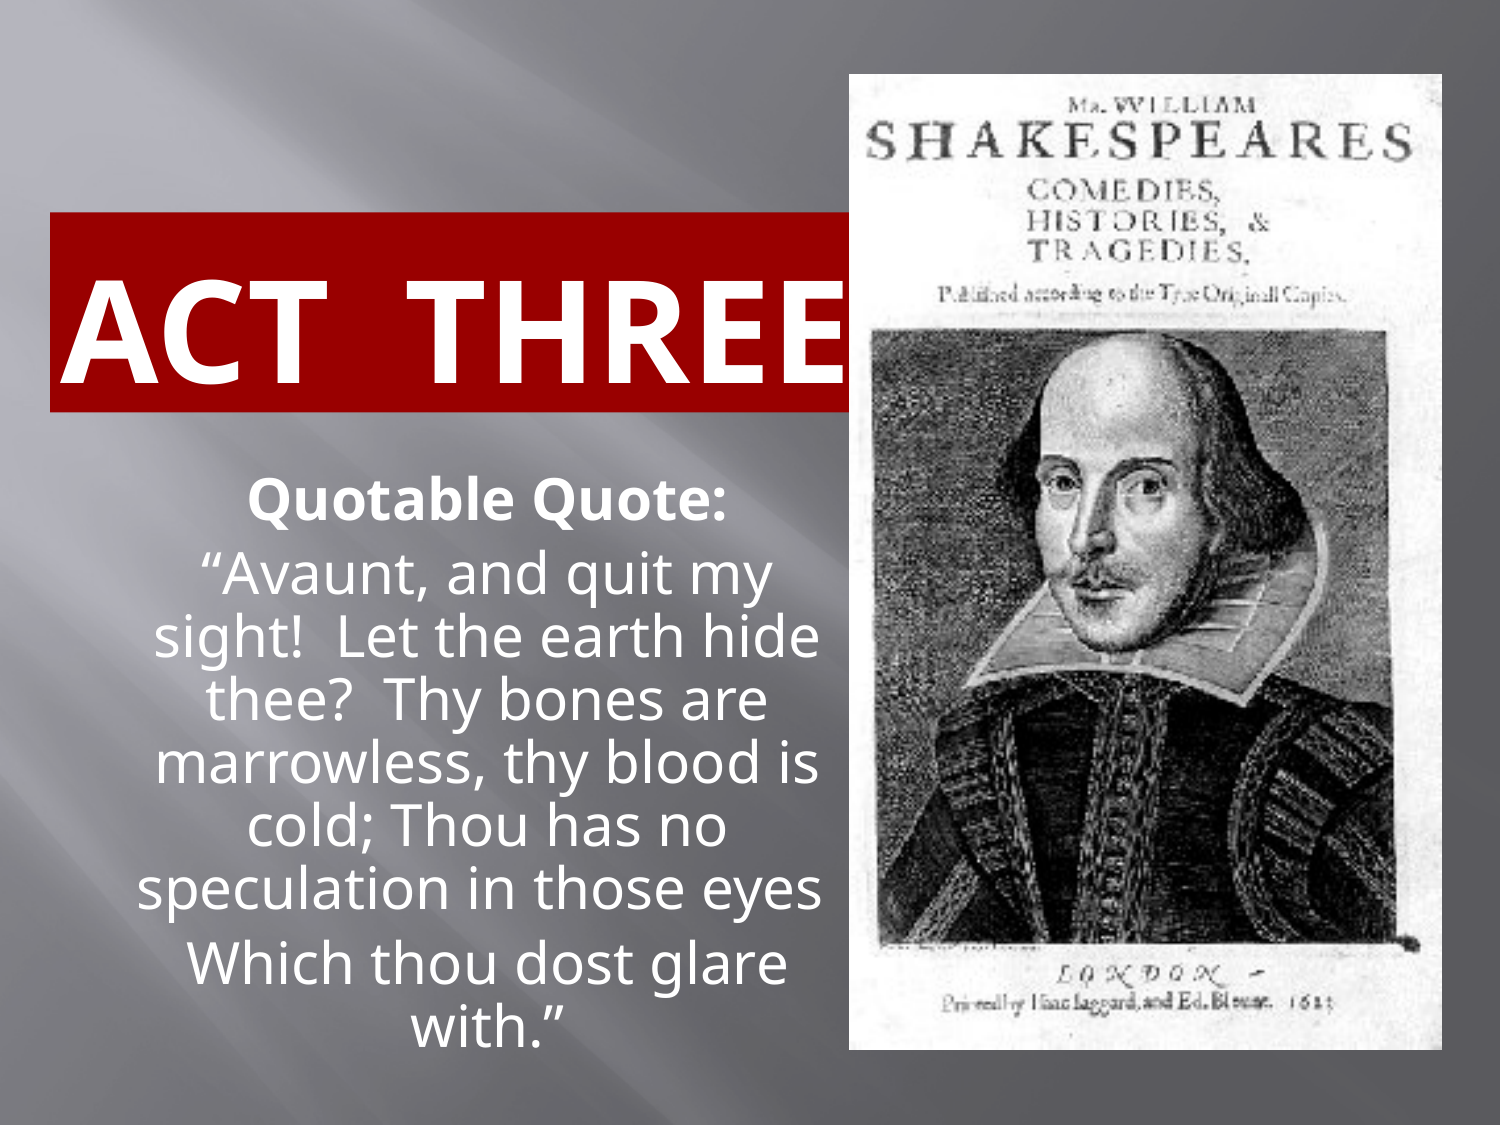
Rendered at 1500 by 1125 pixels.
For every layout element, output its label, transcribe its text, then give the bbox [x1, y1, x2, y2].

title Act Three [50, 212, 849, 413]
subtitle Quotable Quote: “Avaunt, and quit my sight! Let the earth hide thee? Thy bones are marrowless, thy blood is cold; Thou has no speculation in those eyes Which thou dost glare with.” [112, 462, 849, 988]
picture [849, 74, 1442, 1051]
